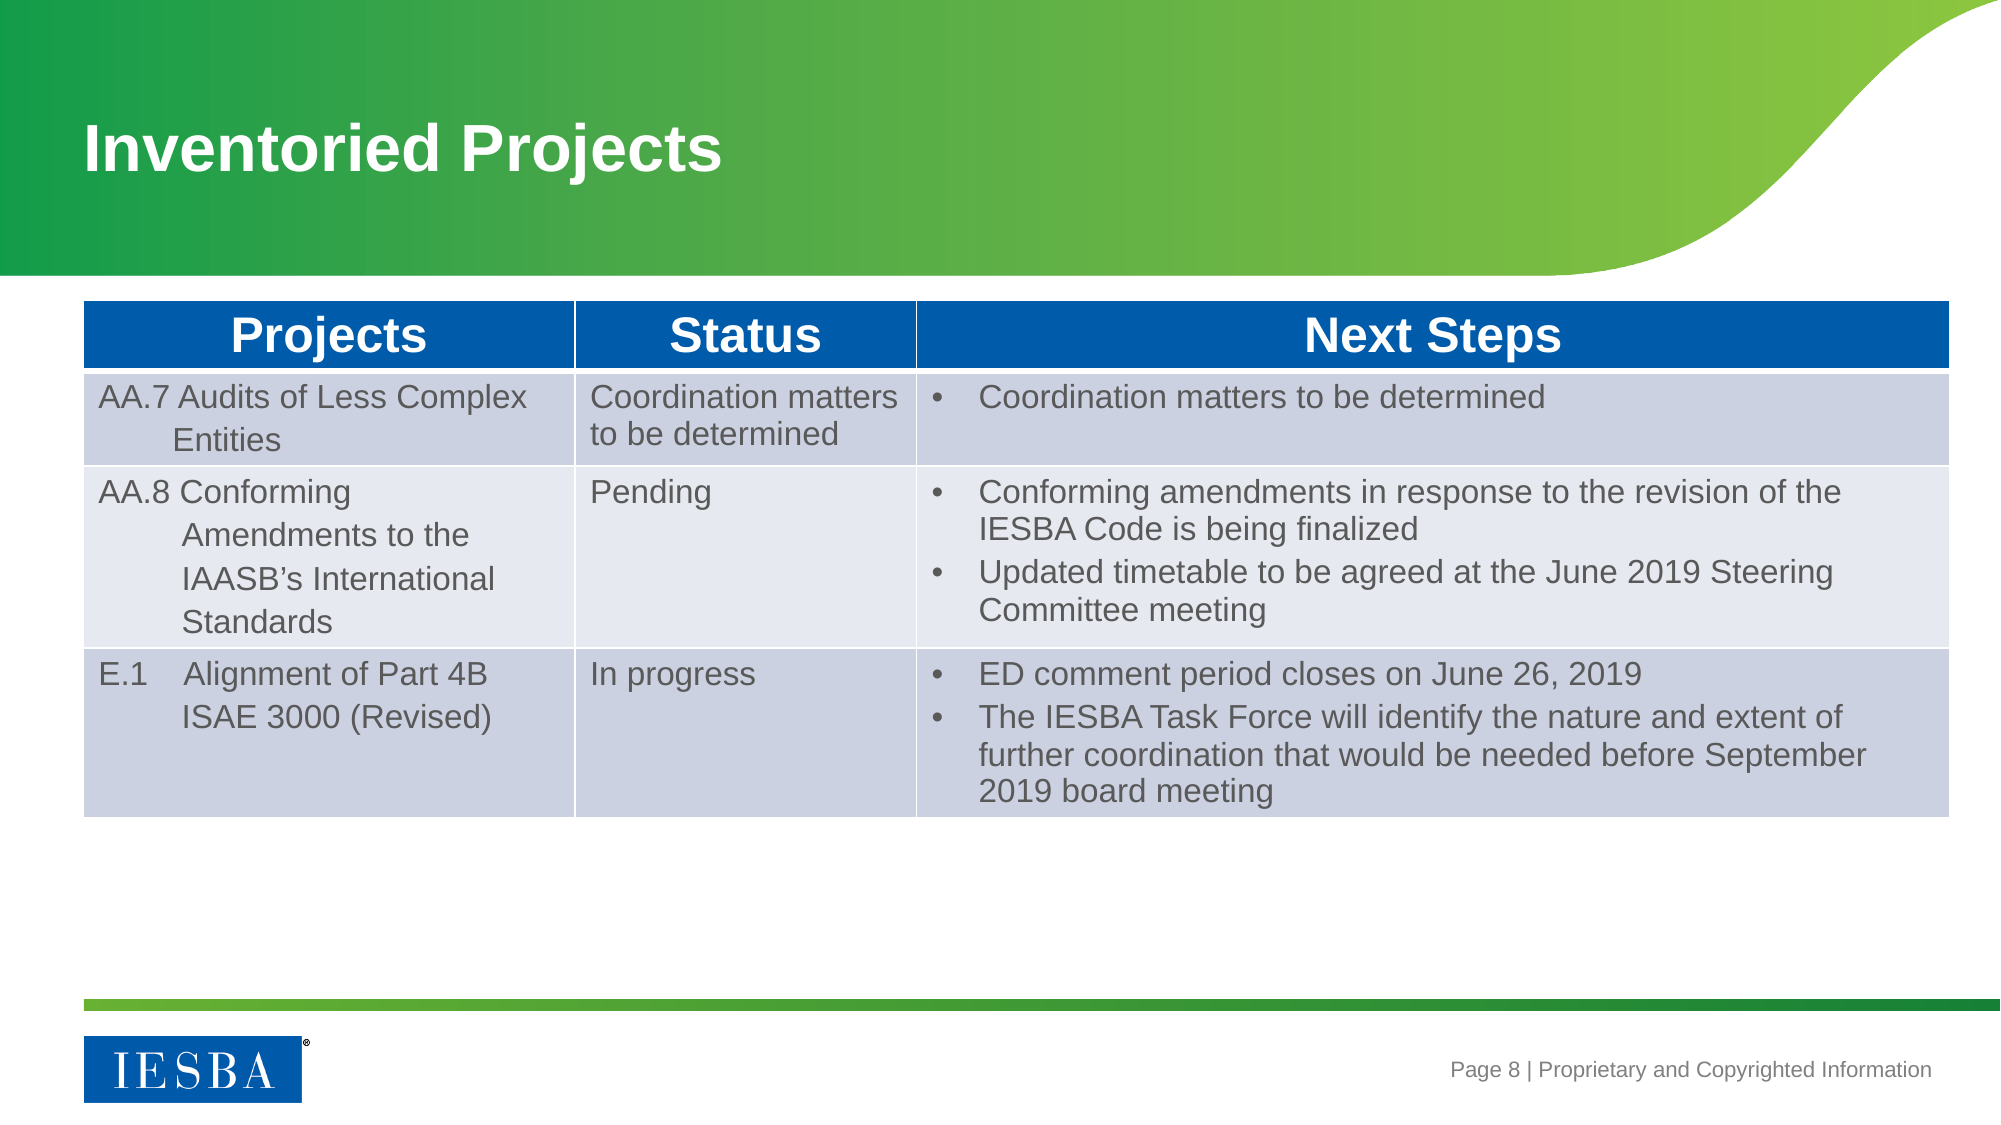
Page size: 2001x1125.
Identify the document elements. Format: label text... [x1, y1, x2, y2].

table_header Projects [84, 301, 574, 368]
table_cell Pending [576, 467, 916, 647]
table_cell In progress [576, 649, 916, 817]
table_cell Conforming amendments in response to the revision of the IESBA Code is being finalized Updated timetable to be agreed at the June 2019 Steering Committee meeting [917, 467, 1949, 647]
picture [84, 1036, 310, 1103]
table_cell AA.7 Audits of Less Complex Entities [84, 374, 574, 465]
table_cell ED comment period closes on June 26, 2019 The IESBA Task Force will identify the nature and extent of further coordination that would be needed before September 2019 board meeting [917, 649, 1949, 817]
table_cell AA.8 Conforming Amendments to the IAASB’s International Standards [84, 467, 574, 647]
table_cell Coordination matters to be determined [576, 374, 916, 465]
title Inventoried Projects [83, 101, 1734, 189]
table_cell Coordination matters to be determined [917, 374, 1949, 465]
table_header Status [576, 301, 916, 368]
table_cell E.1 Alignment of Part 4B ISAE 3000 (Revised) [84, 649, 574, 817]
table_header Next Steps [917, 301, 1949, 368]
picture [0, 0, 2000, 276]
